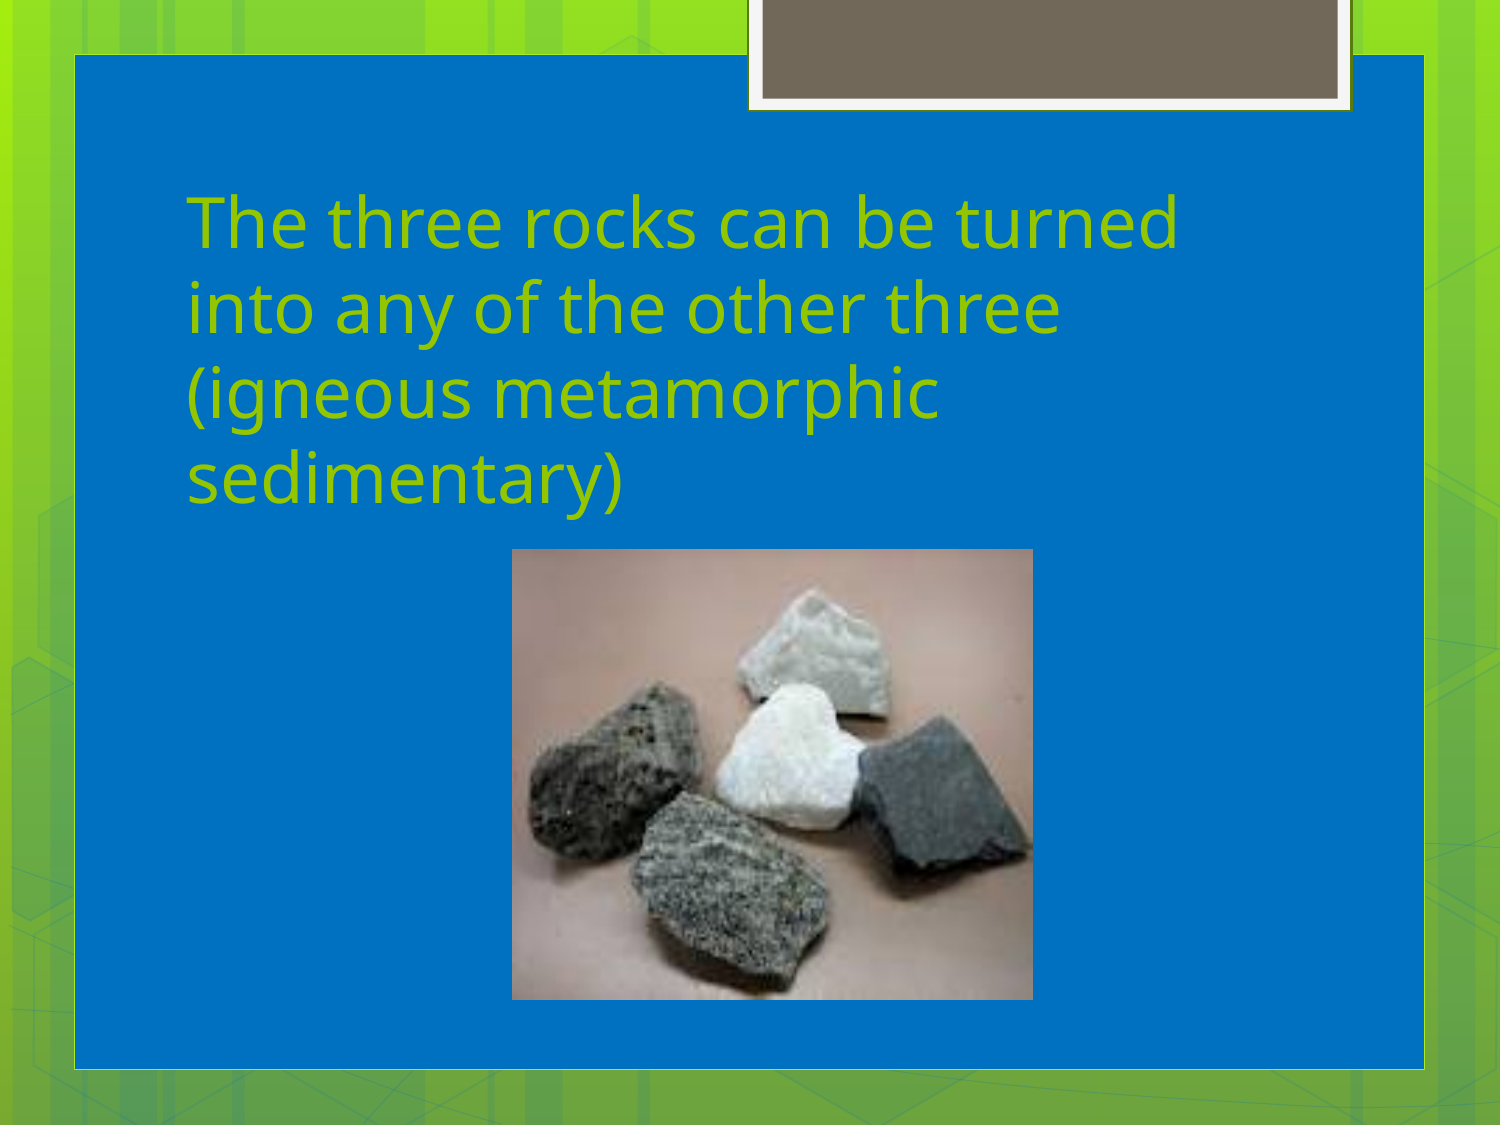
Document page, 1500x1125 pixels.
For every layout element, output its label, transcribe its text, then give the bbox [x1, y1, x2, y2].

title The three rocks can be turned into any of the other three (igneous metamorphic sedimentary) [171, 168, 1324, 525]
picture [512, 549, 1034, 1001]
